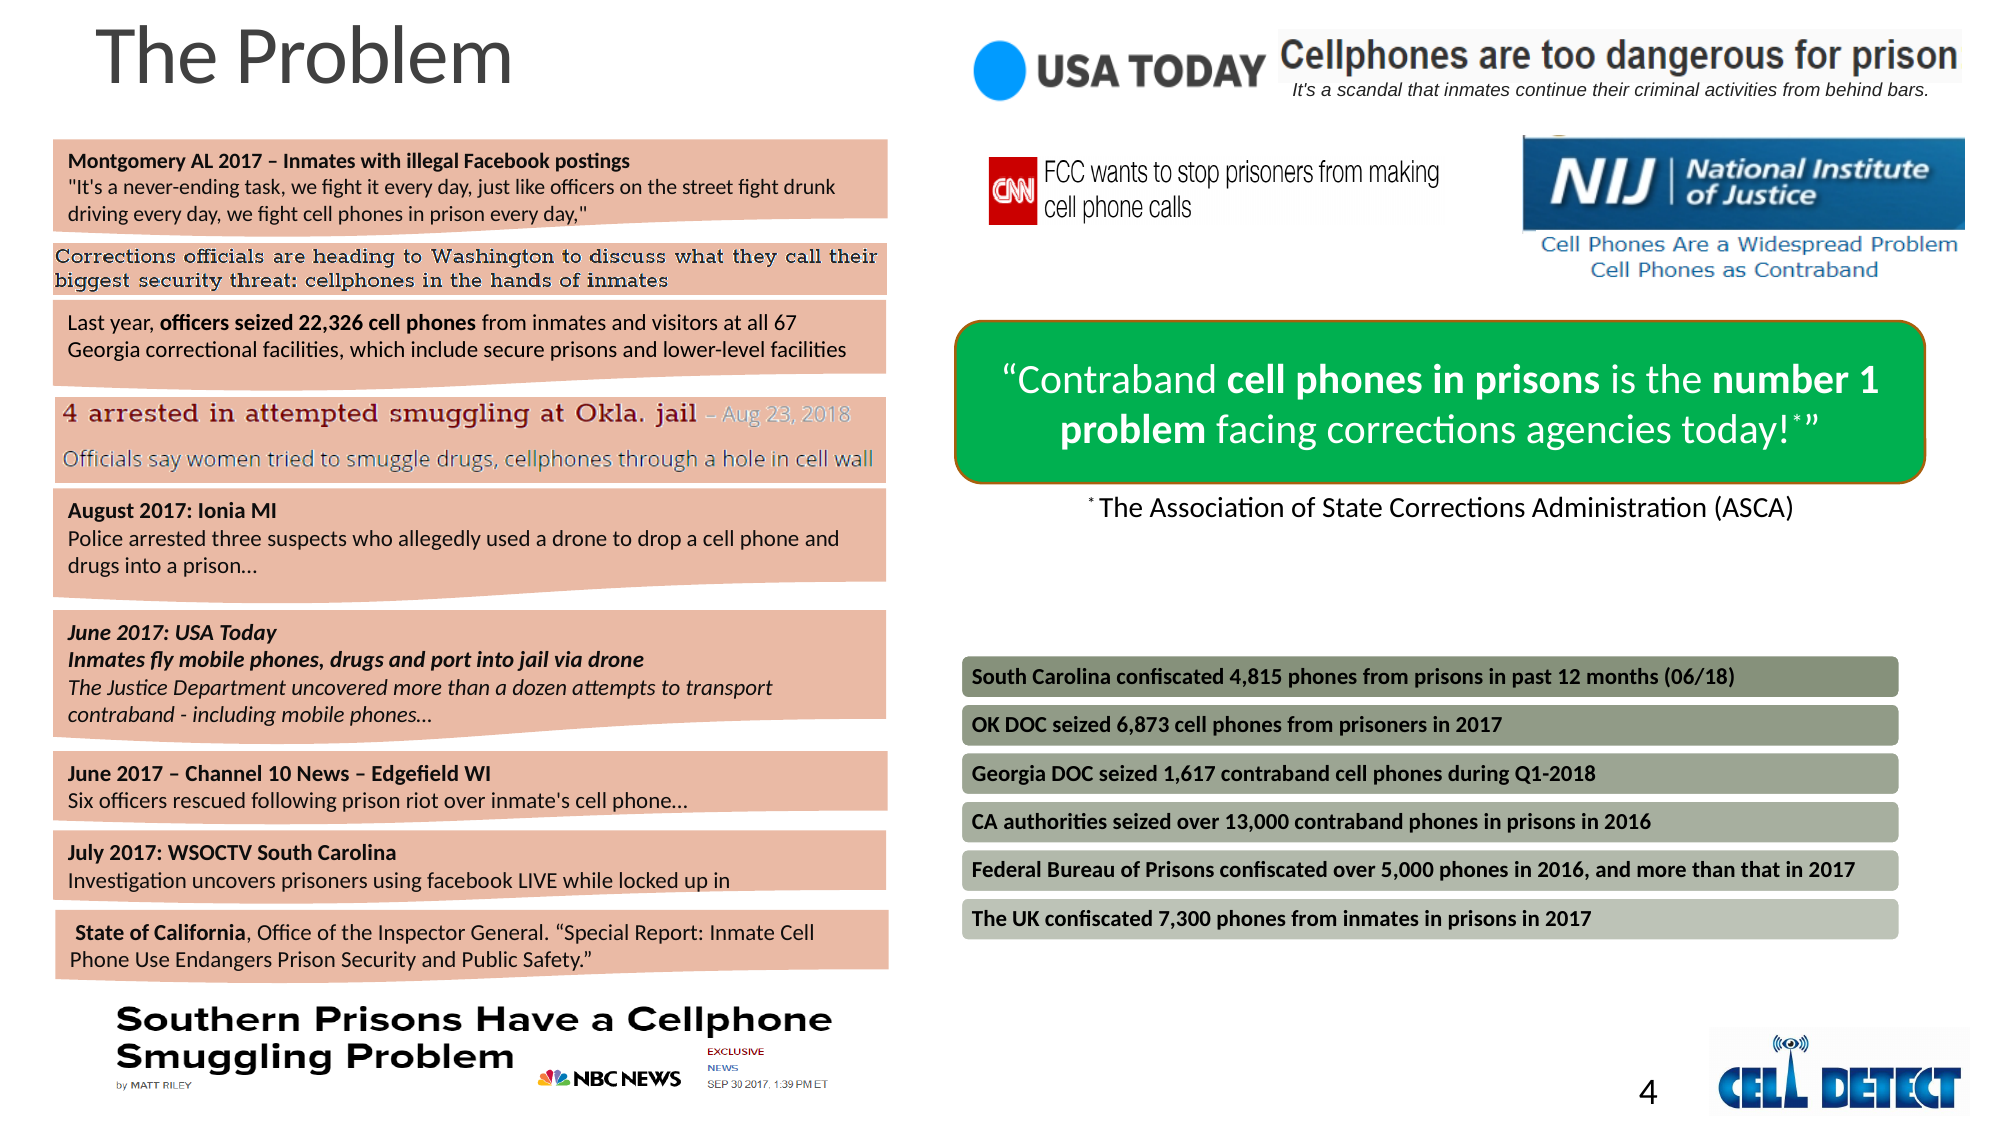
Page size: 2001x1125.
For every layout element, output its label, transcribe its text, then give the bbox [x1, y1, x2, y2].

picture [52, 242, 1138, 342]
text_box State of California, Office of the Inspector General. “Special Report: Inmate Cell Phone Use Endangers Prison Security and Public Safety.” [55, 909, 889, 984]
picture [1708, 1027, 1971, 1116]
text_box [988, 156, 1445, 227]
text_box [111, 1001, 840, 1093]
text_box June 2017 – Channel 10 News – Edgefield WI Six officers rescued following prison riot over inmate's cell phone… [53, 751, 888, 825]
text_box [960, 563, 1901, 1033]
picture [54, 396, 887, 484]
text_box August 2017: Ionia MI Police arrested three suspects who allegedly used a drone to drop a cell phone and drugs into a prison… [53, 488, 887, 604]
text_box July 2017: WSOCTV South Carolina Investigation uncovers prisoners using facebook LIVE while locked up in [53, 830, 887, 904]
slide_number 4 [1624, 1059, 1706, 1120]
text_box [954, 320, 1926, 533]
title The Problem [80, 13, 1889, 109]
text_box Montgomery AL 2017 – Inmates with illegal Facebook postings "It's a never-ending task, we fight it every day, just like officers on the street fight drunk driving every day, we fight cell phones in prison every day," [53, 139, 888, 237]
text_box June 2017: USA Today Inmates fly mobile phones, drugs and port into jail via drone The Justice Department uncovered more than a dozen attempts to transport contraband - including mobile phones… [53, 610, 887, 745]
text_box Last year, officers seized 22,326 cell phones from inmates and visitors at all 67 Georgia correctional facilities, which include secure prisons and lower-level facilities [52, 301, 887, 391]
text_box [1521, 134, 1970, 284]
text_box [954, 28, 1970, 115]
